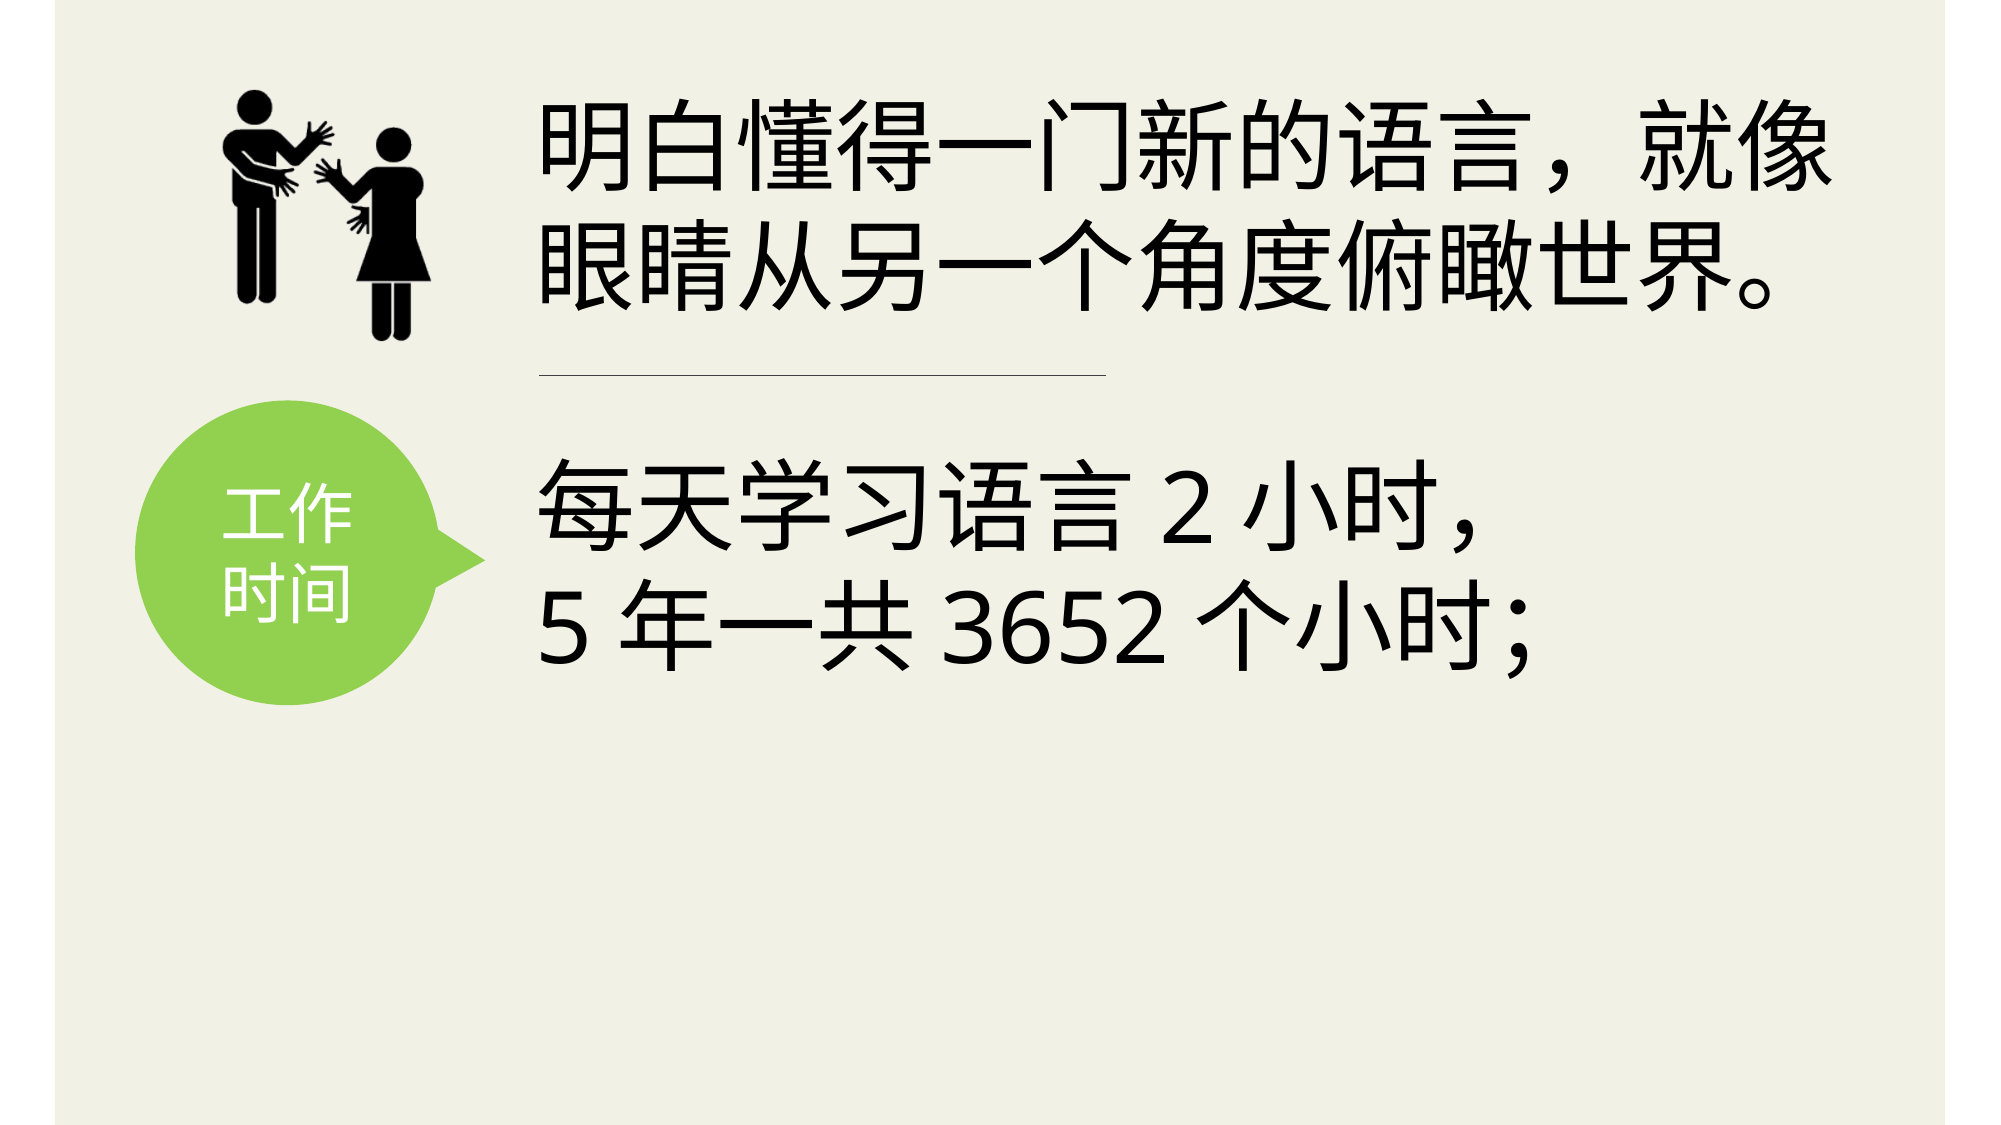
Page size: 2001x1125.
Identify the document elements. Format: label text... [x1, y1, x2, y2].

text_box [210, 76, 1887, 698]
text_box 工作 时间 [205, 464, 210, 640]
text_box [237, 698, 337, 707]
text_box [134, 420, 210, 686]
